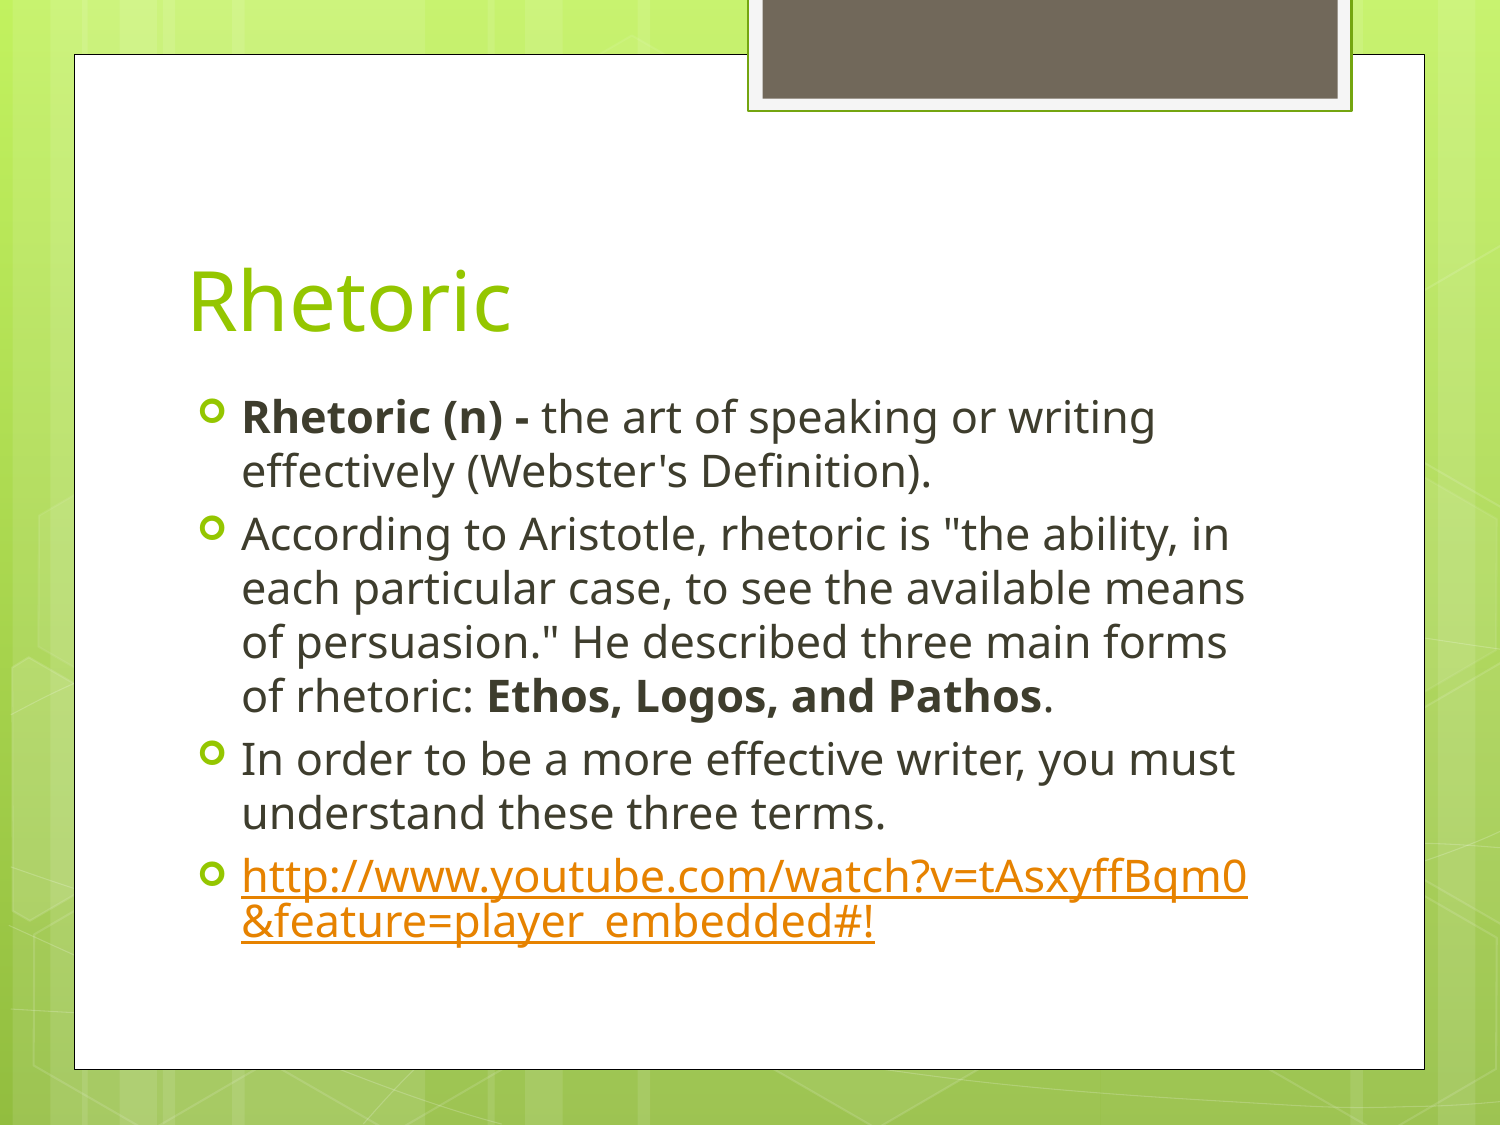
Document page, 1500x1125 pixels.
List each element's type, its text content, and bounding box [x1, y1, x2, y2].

list Rhetoric (n) - the art of speaking or writing effectively (Webster's Definition). According to Aristotle, rhetoric is "the ability, in each particular case, to see the available means of persuasion." He described three main forms of rhetoric: Ethos, Logos, and Pathos. In order to be a more effective writer, you must understand these three terms. http://www.youtube.com/watch?v=tAsxyffBqm0&feature=player_embedded#! [171, 381, 1283, 957]
title Rhetoric [171, 168, 1324, 357]
